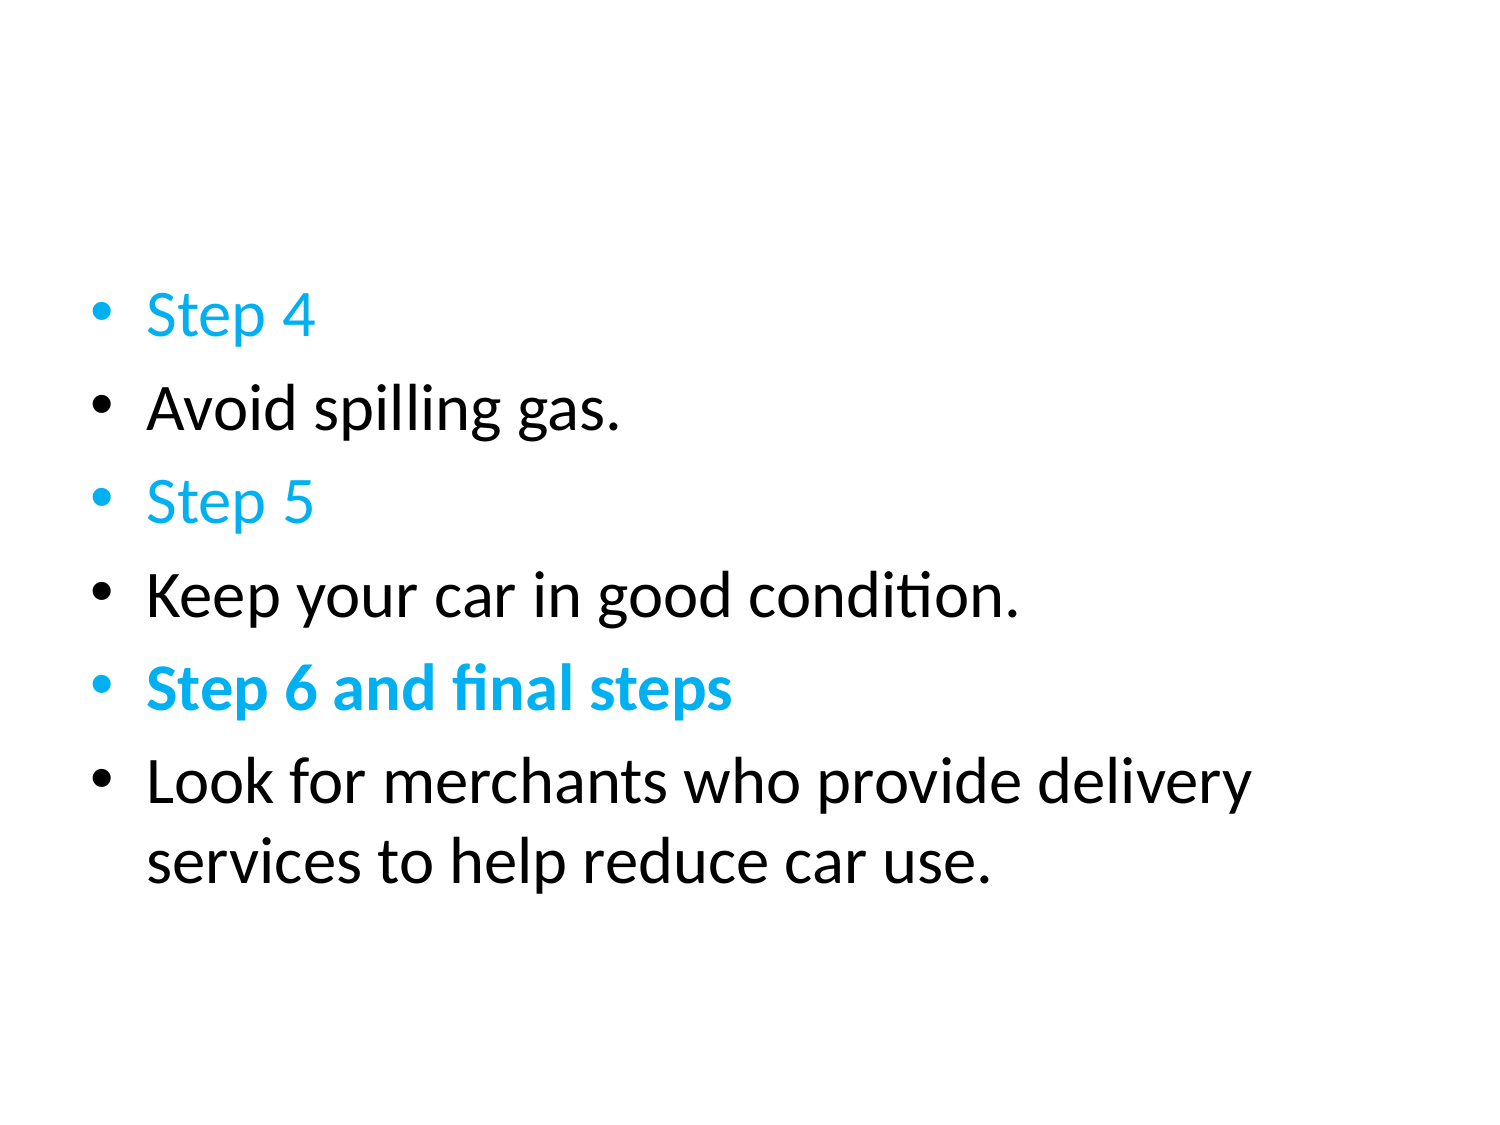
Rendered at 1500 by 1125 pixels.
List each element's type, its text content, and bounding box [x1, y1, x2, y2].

list Step 4 Avoid spilling gas. Step 5 Keep your car in good condition. Step 6 and final steps Look for merchants who provide delivery services to help reduce car use. [75, 262, 1425, 1005]
